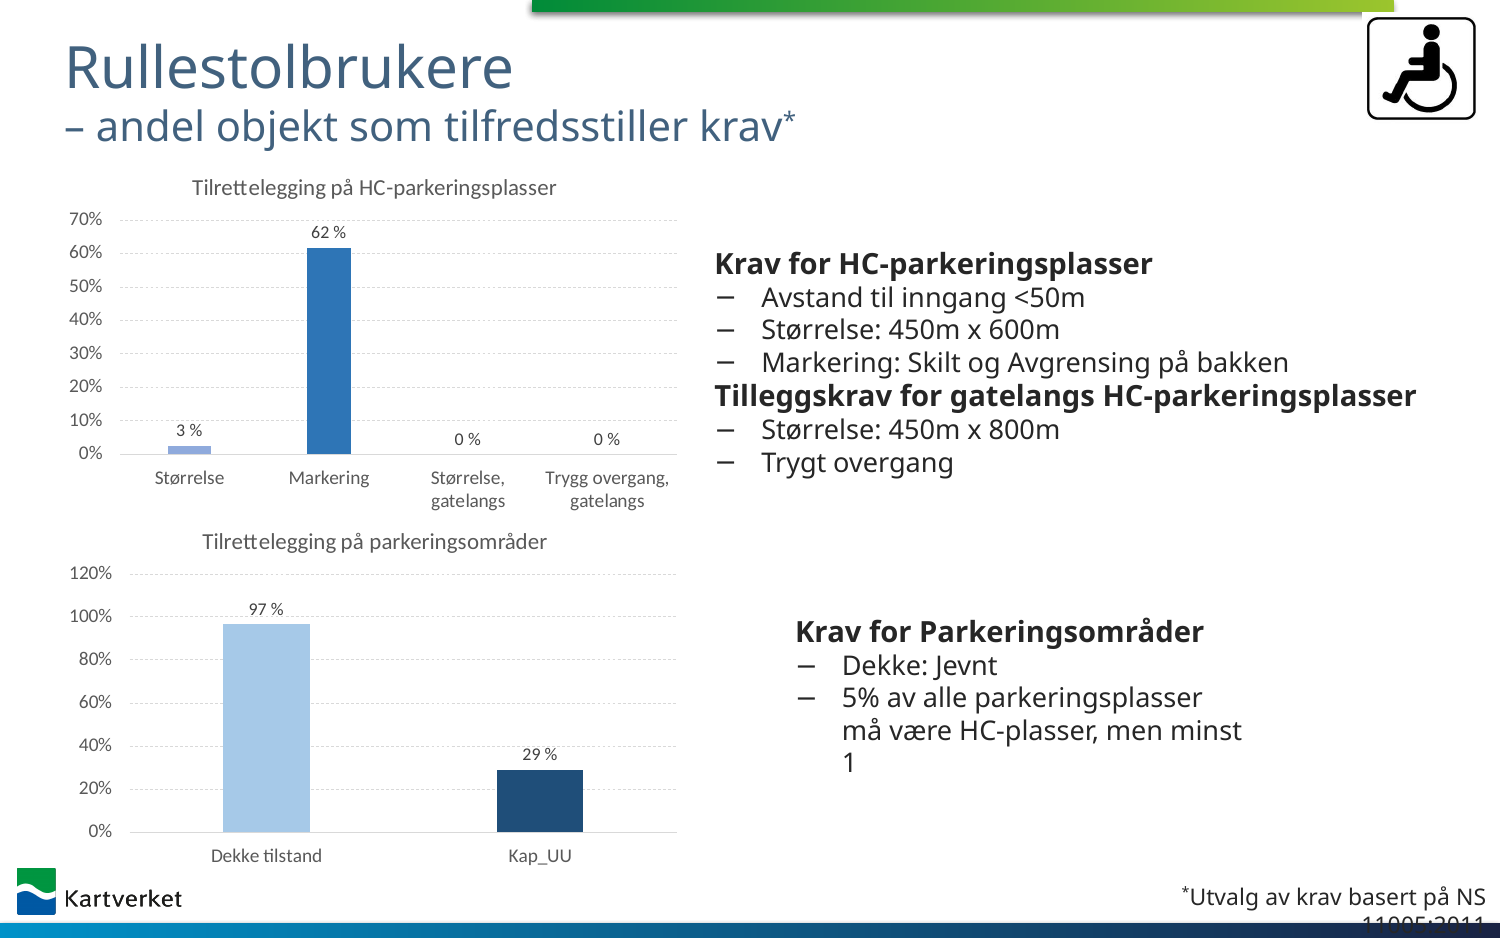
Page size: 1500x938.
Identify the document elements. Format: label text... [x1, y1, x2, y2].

picture [1362, 12, 1481, 126]
text_box Rullestolbrukere – andel objekt som tilfredsstiller krav* [49, 25, 1431, 158]
picture [62, 520, 688, 874]
text_box *Utvalg av krav basert på NS 11005:2011 [1068, 873, 1500, 938]
picture [62, 166, 688, 519]
text_box Krav for Parkeringsområder Dekke: Jevnt 5% av alle parkeringsplasser må være HC-plasser, men minst 1 [780, 605, 1261, 786]
text_box Krav for HC-parkeringsplasser Avstand til inngang <50m Størrelse: 450m x 600m Markering: Skilt og Avgrensing på bakken Tilleggskrav for gatelangs HC-parkeringsplasser Størrelse: 450m x 800m Trygt overgang [699, 237, 1433, 485]
